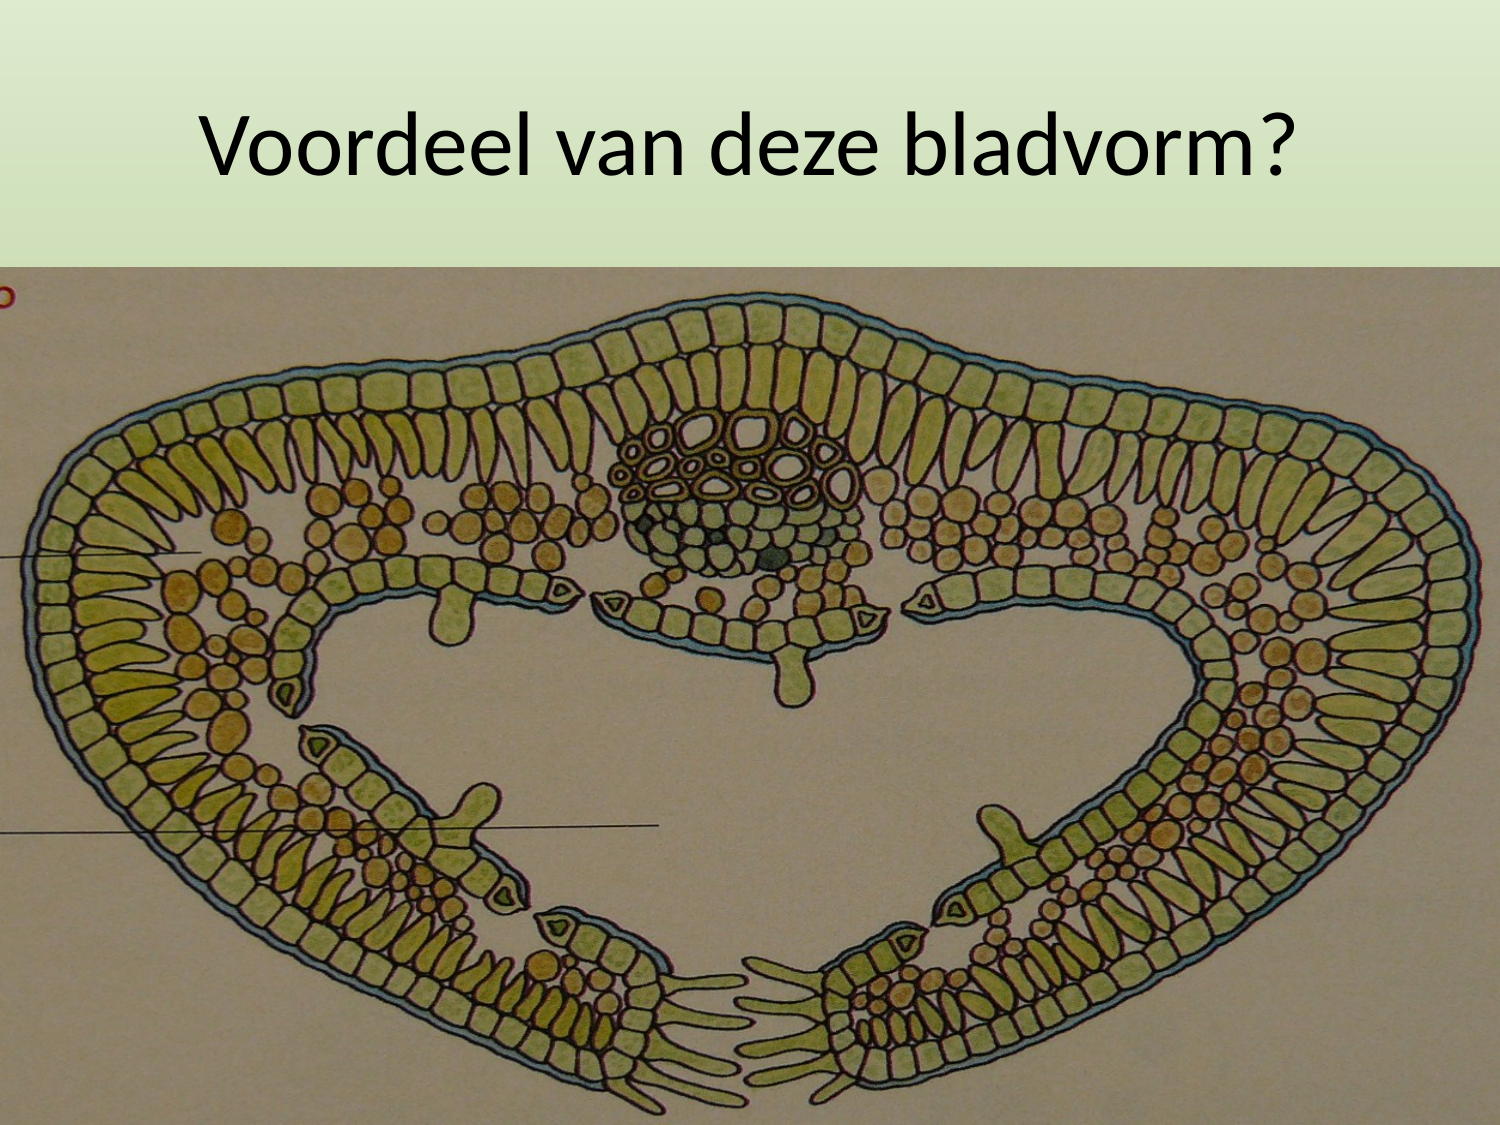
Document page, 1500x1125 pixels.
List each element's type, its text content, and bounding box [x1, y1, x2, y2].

title Voordeel van deze bladvorm? [75, 45, 1425, 233]
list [0, 266, 1500, 1125]
